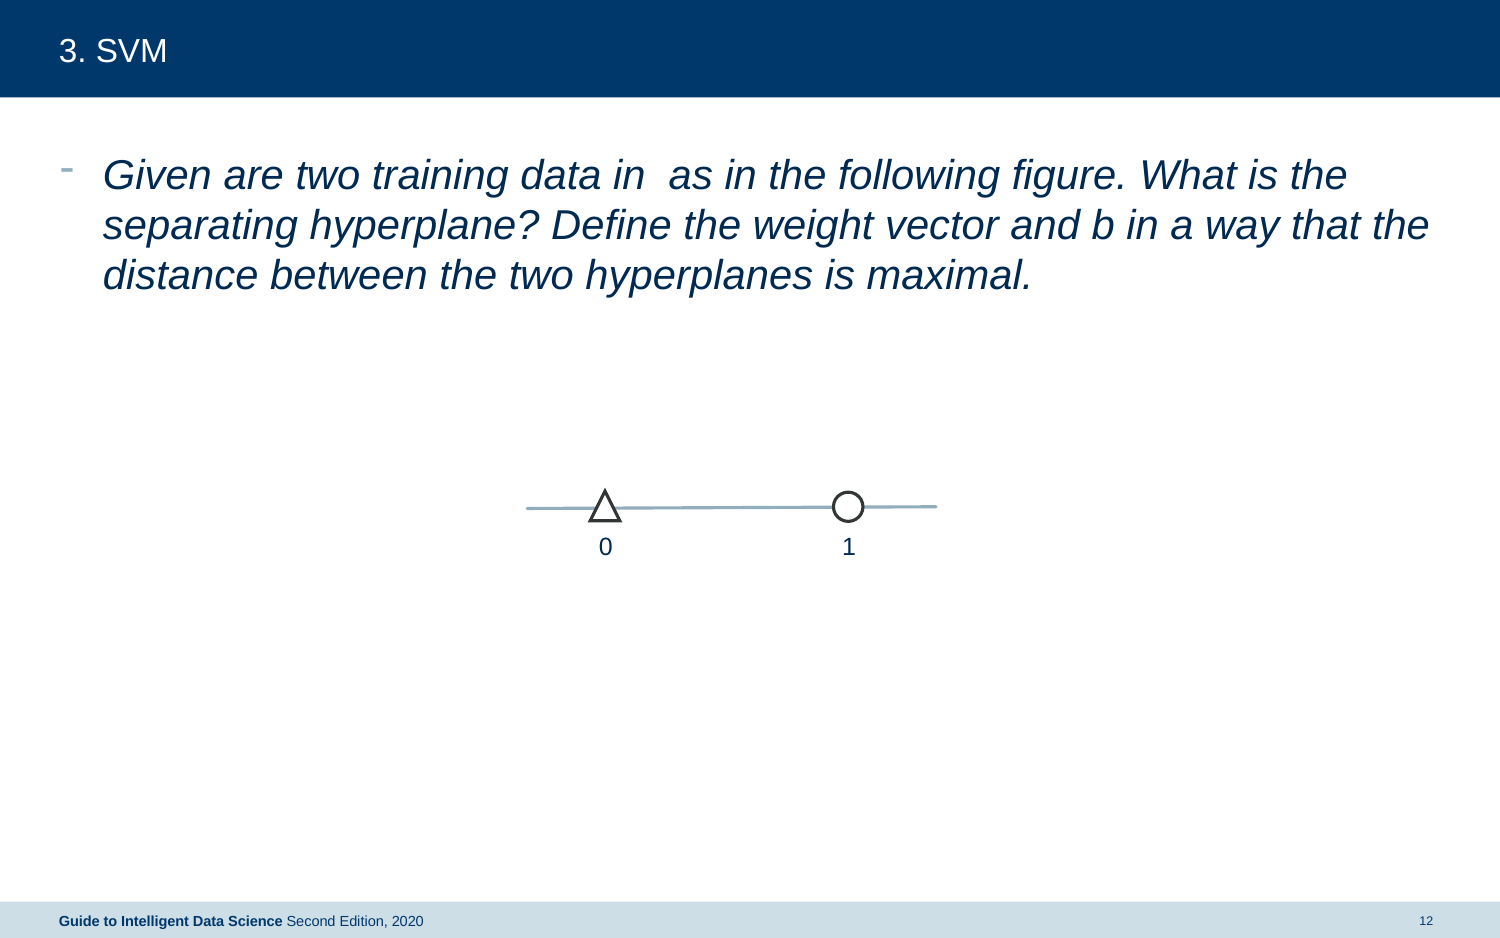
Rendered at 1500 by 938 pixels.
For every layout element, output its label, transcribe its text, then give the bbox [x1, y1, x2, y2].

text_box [527, 491, 936, 561]
footer Guide to Intelligent Data Science Second Edition, 2020 [58, 900, 717, 938]
slide_number 12 [1411, 900, 1442, 938]
title 3. SVM [58, 28, 1442, 70]
